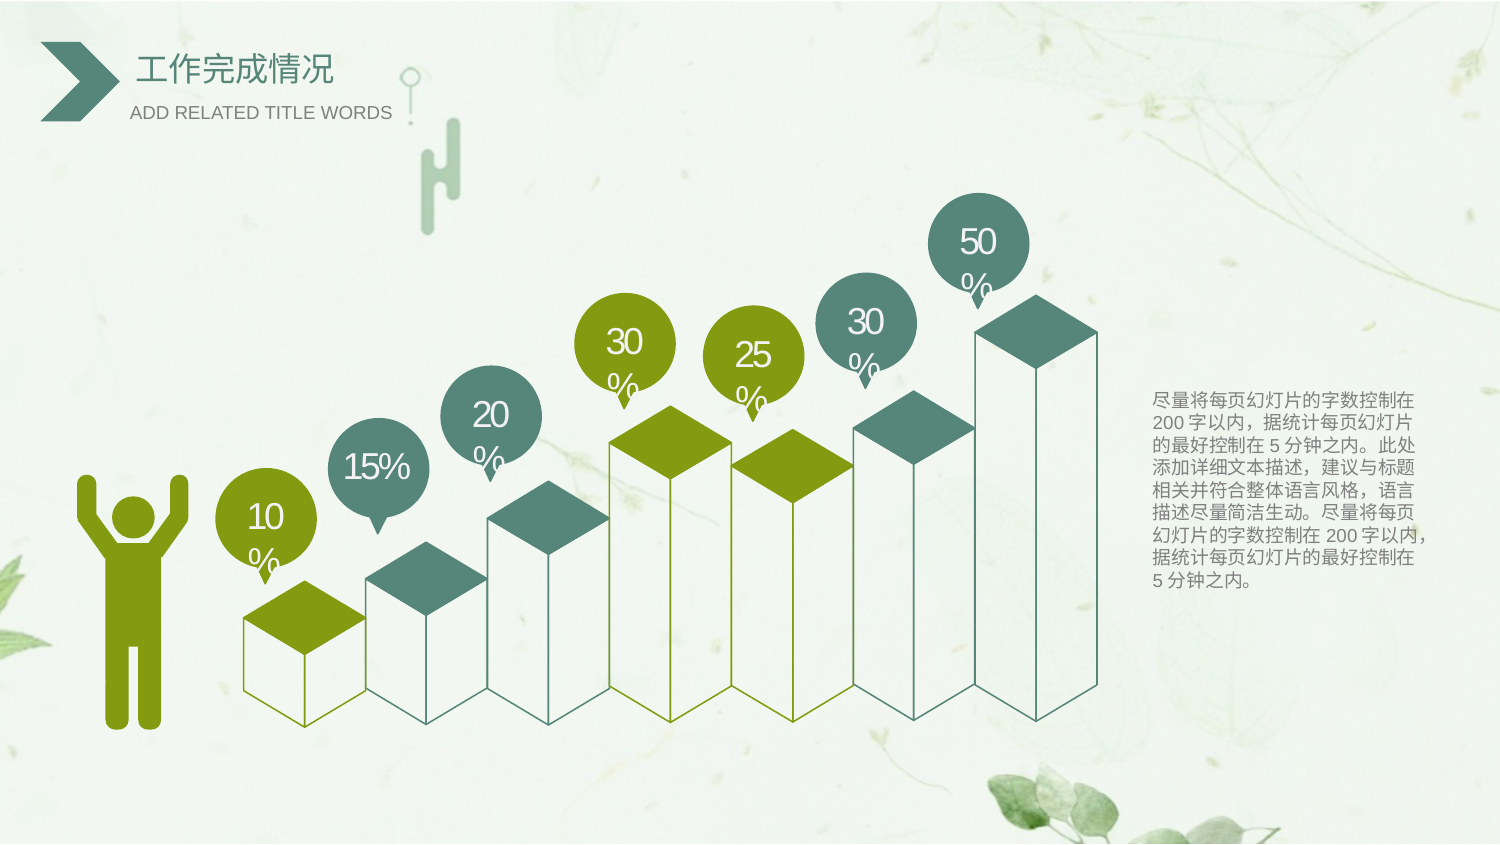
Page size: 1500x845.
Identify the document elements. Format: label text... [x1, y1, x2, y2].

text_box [609, 406, 732, 723]
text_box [925, 193, 1029, 309]
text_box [571, 293, 676, 409]
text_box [365, 542, 488, 725]
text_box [975, 295, 1097, 722]
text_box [487, 481, 610, 726]
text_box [853, 391, 975, 721]
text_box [812, 273, 917, 389]
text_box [700, 306, 804, 422]
picture [0, 2, 1500, 844]
text_box 尽量将每页幻灯片的字数控制在200字以内，据统计每页幻灯片的最好控制在5分钟之内。此处添加详细文本描述，建议与标题相关并符合整体语言风格，语言描述尽量简洁生动。尽量将每页幻灯片的字数控制在200字以内，据统计每页幻灯片的最好控制在5分钟之内。 [1137, 381, 1438, 682]
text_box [325, 418, 429, 534]
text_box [731, 429, 854, 722]
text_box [243, 581, 366, 728]
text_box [77, 475, 188, 729]
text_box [437, 366, 542, 482]
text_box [212, 468, 317, 584]
